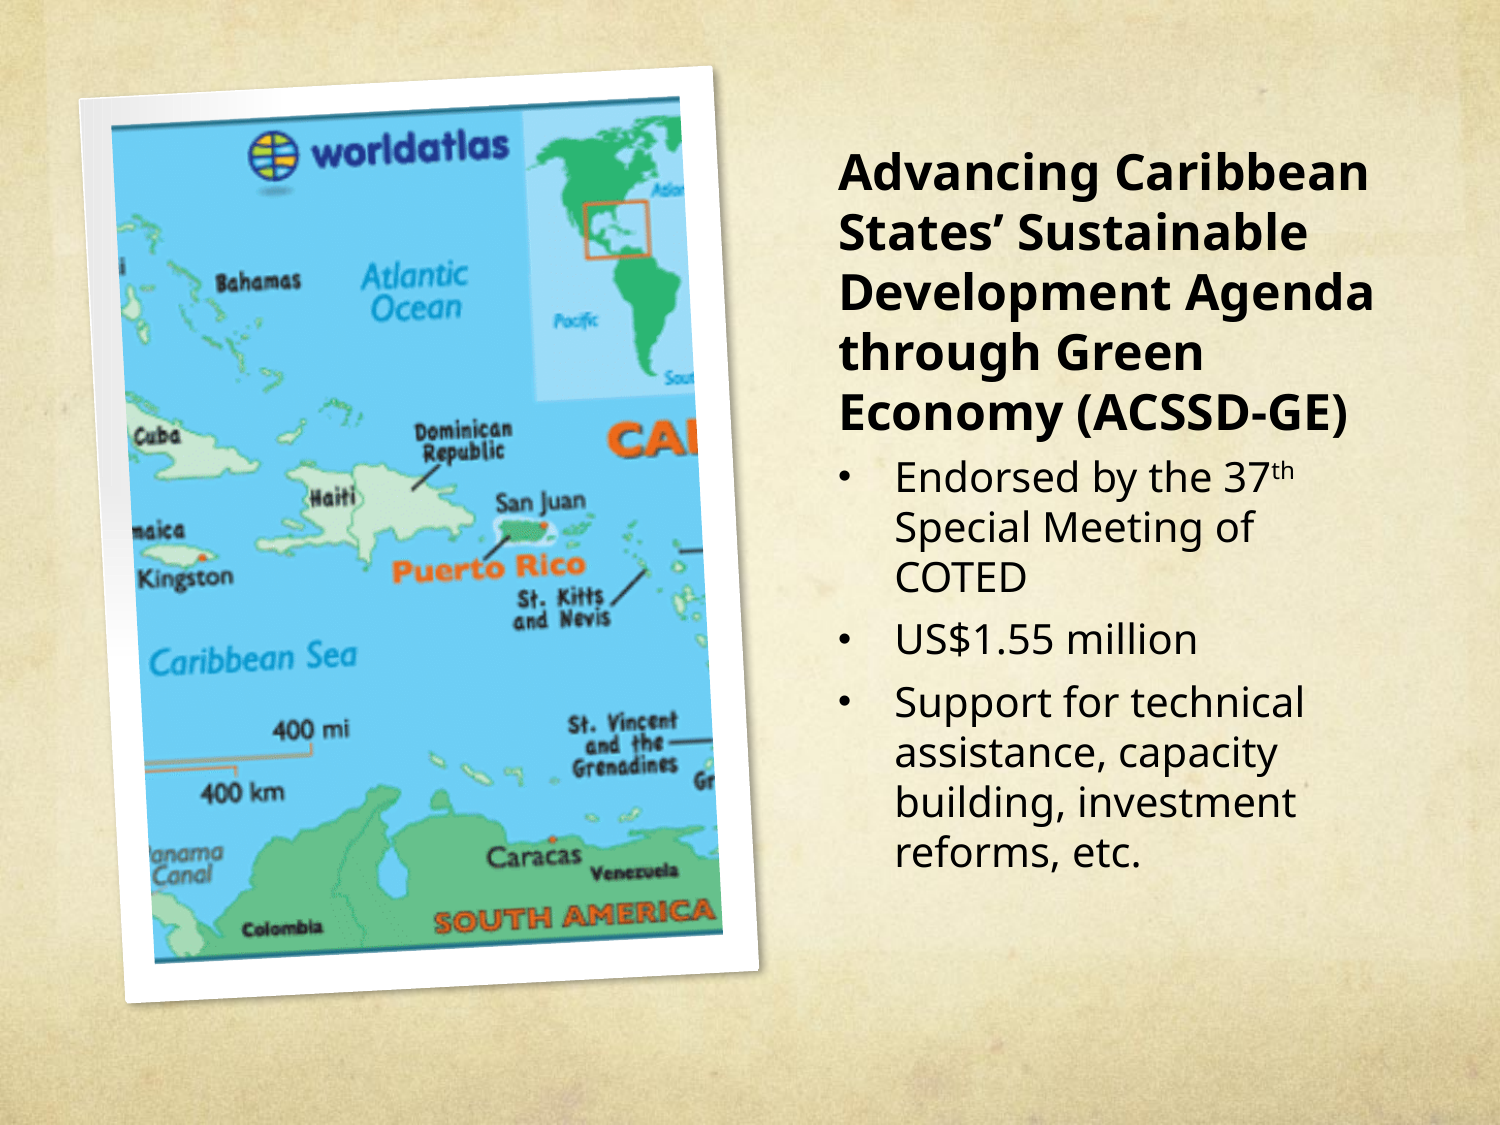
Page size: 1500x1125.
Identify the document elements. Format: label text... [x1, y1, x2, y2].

picture [0, 0, 1500, 1125]
list Endorsed by the 37th Special Meeting of COTED US$1.55 million Support for technical assistance, capacity building, investment reforms, etc. [823, 442, 1409, 798]
title Advancing Caribbean States’ Sustainable Development Agenda through Green Economy (ACSSD-GE) [823, 249, 1409, 441]
